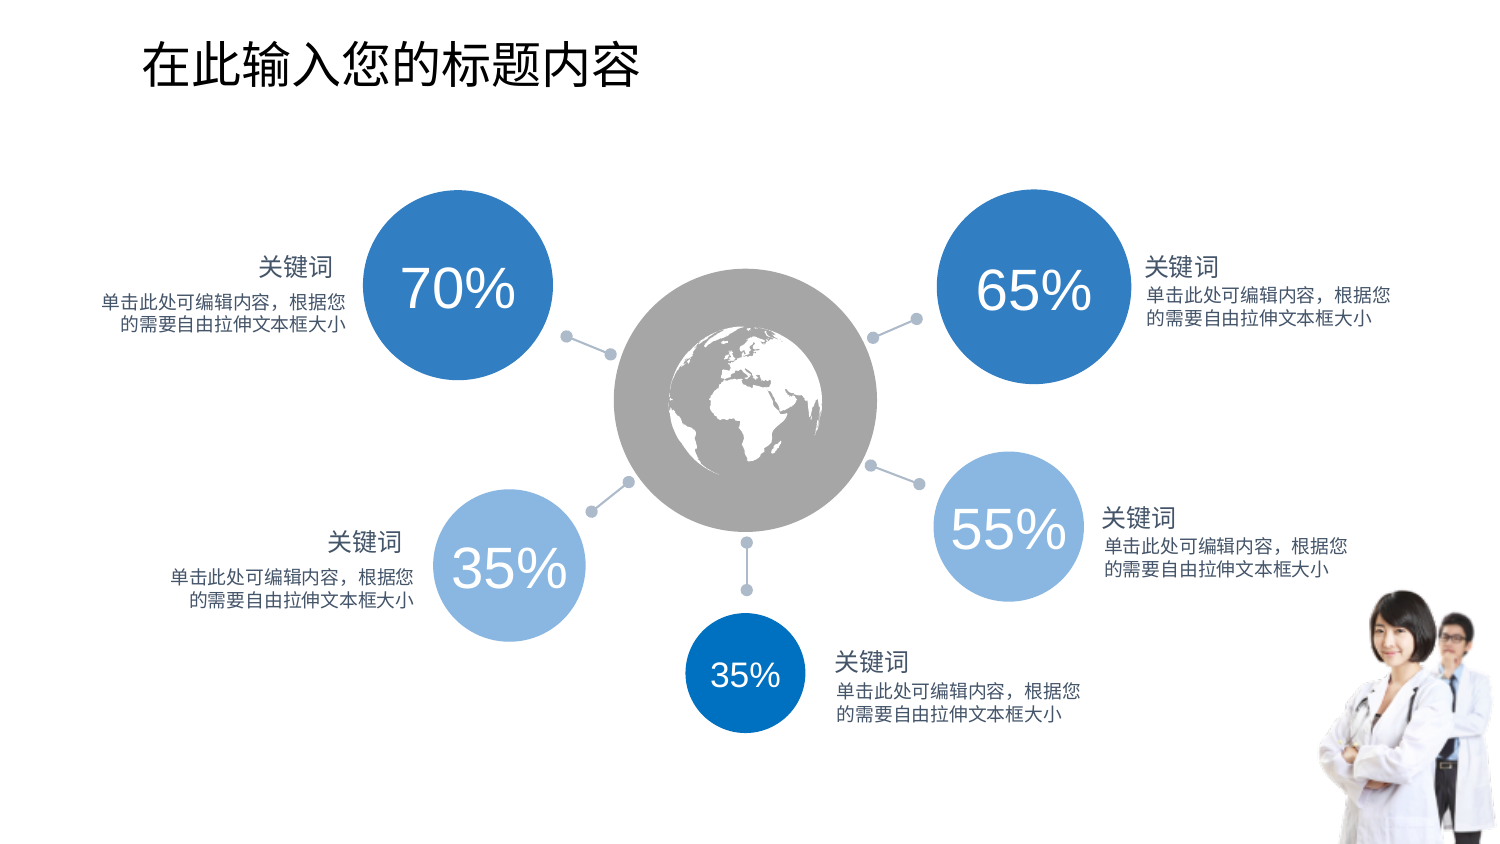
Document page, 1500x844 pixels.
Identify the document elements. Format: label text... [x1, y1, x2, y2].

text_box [613, 268, 878, 533]
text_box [432, 489, 586, 643]
text_box [882, 312, 923, 335]
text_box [933, 451, 1085, 602]
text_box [362, 189, 554, 381]
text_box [168, 526, 415, 612]
text_box [740, 541, 753, 597]
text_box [824, 646, 1091, 726]
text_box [1134, 250, 1401, 330]
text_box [1092, 502, 1358, 582]
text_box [685, 612, 806, 734]
text_box [560, 330, 608, 360]
text_box 在此输入您的标题内容 [125, 26, 740, 102]
text_box [882, 469, 926, 491]
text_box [936, 189, 1132, 385]
text_box [592, 498, 608, 518]
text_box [100, 250, 346, 337]
picture [1306, 581, 1500, 844]
